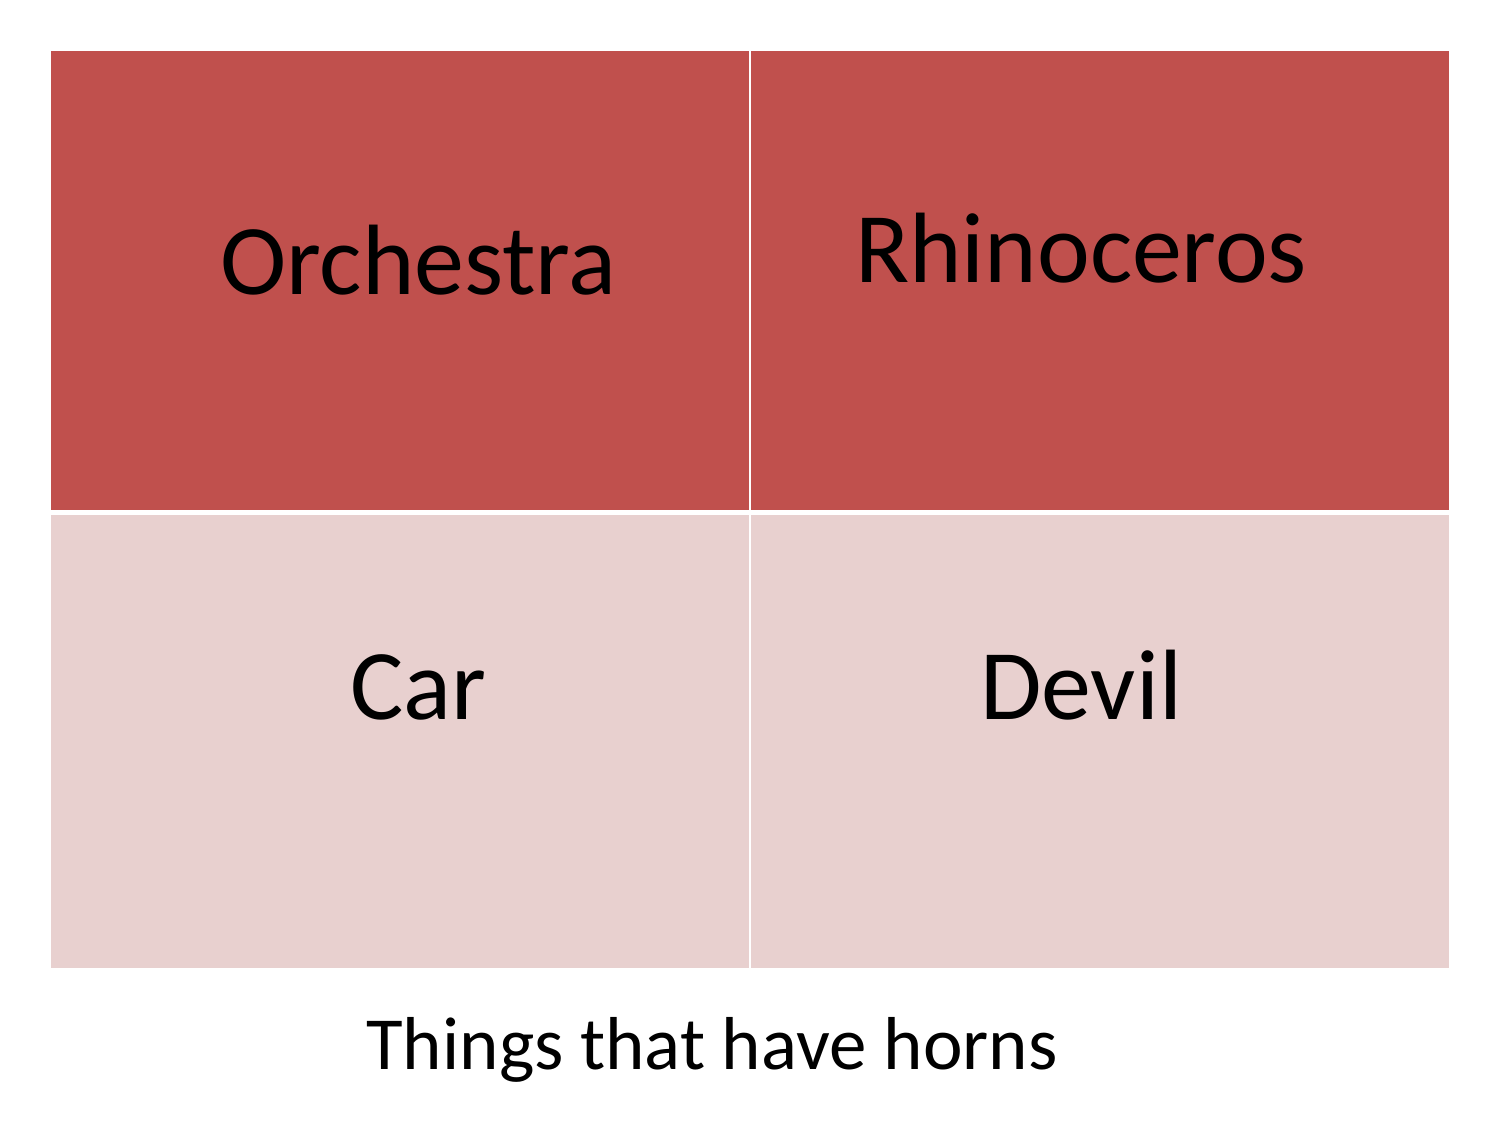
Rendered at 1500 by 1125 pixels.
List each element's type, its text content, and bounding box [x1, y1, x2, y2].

text_box Car [137, 612, 700, 748]
text_box Orchestra [137, 187, 700, 323]
text_box Rhinoceros [800, 174, 1363, 310]
table_cell [51, 515, 749, 968]
table_header [751, 51, 1449, 510]
table_cell [751, 515, 1449, 968]
text_box Devil [800, 612, 1363, 748]
text_box Things that have horns [112, 987, 1313, 1093]
table_header [51, 51, 749, 510]
